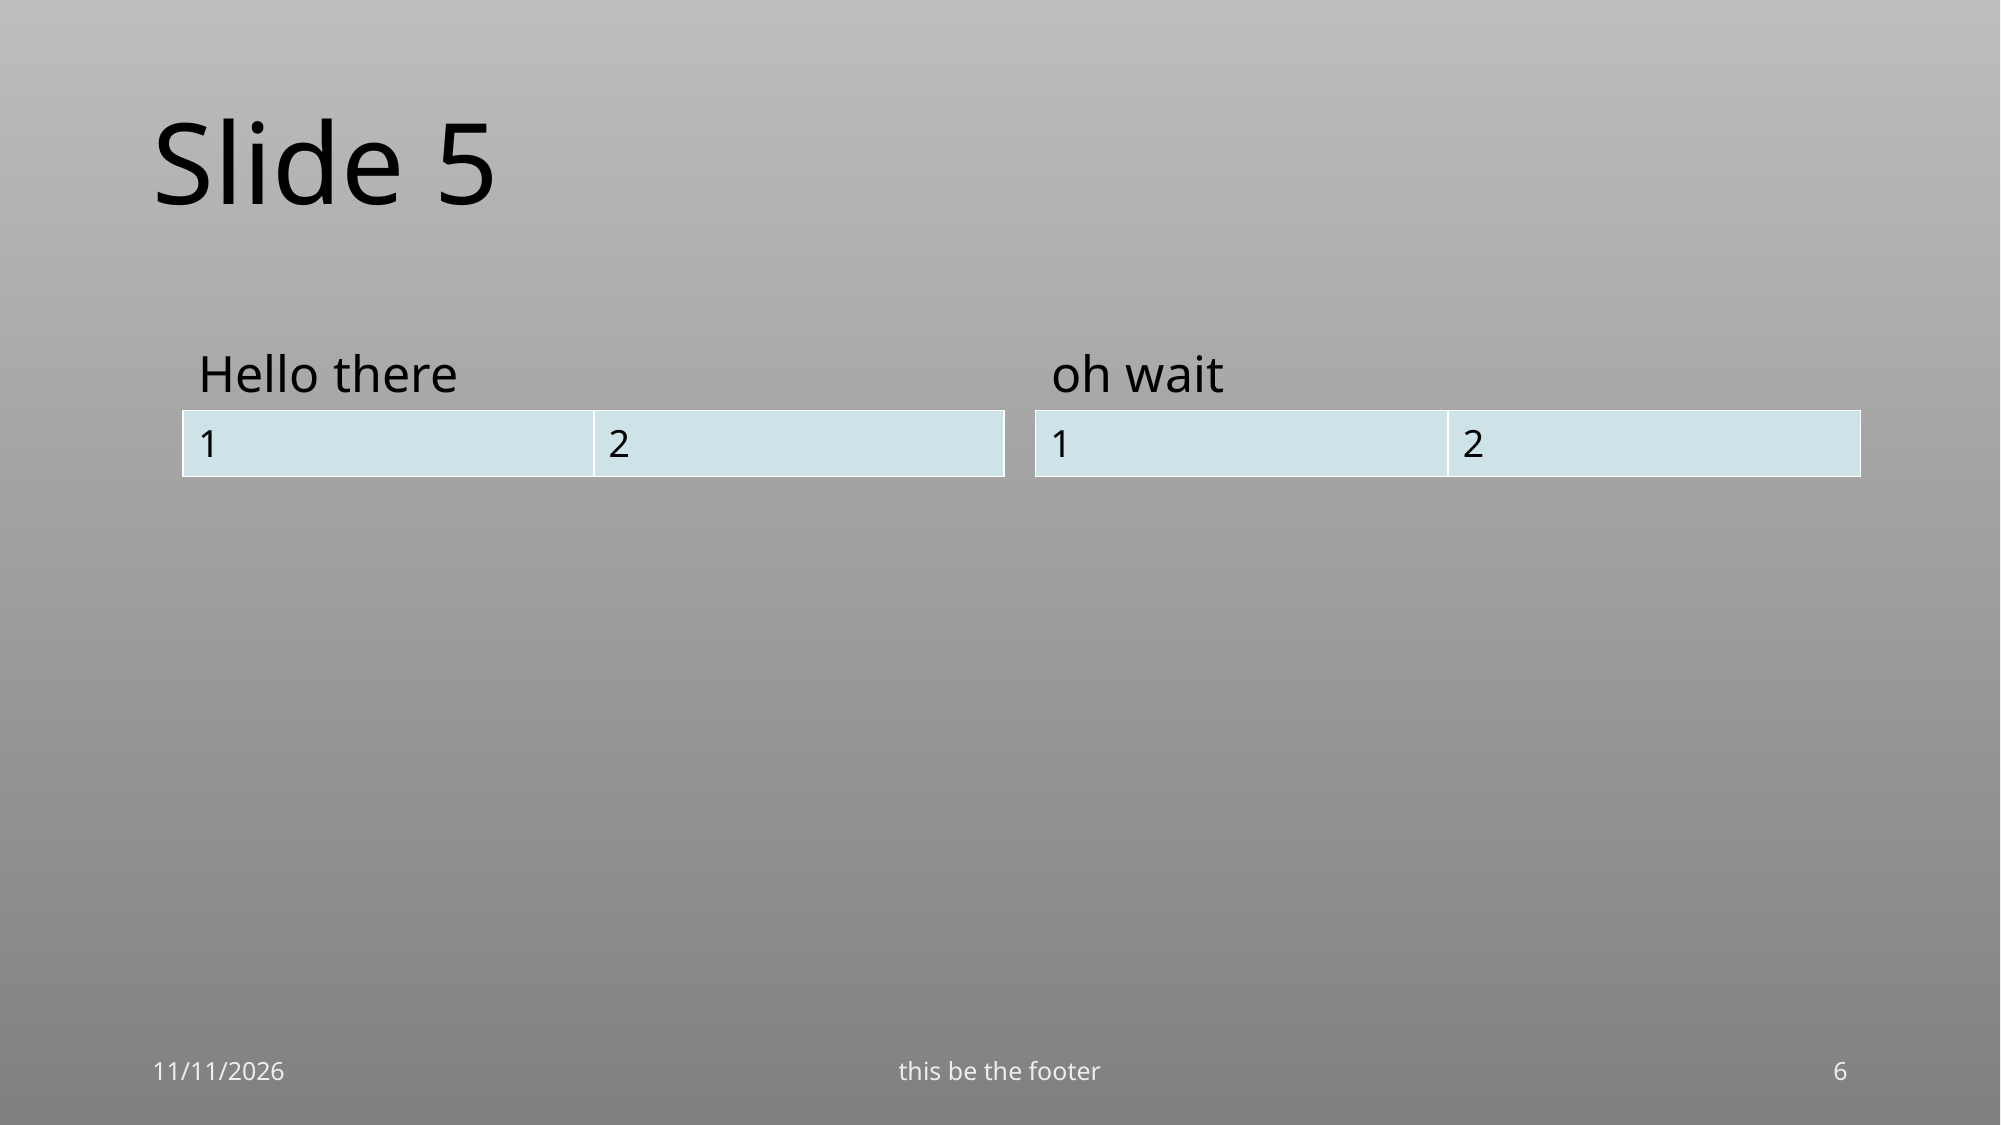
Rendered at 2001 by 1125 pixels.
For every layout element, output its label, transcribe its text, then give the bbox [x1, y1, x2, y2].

table_header 2 [595, 411, 1003, 476]
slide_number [137, 1042, 588, 1103]
title Slide 5 [137, 59, 1863, 278]
table_header 1 [1036, 411, 1447, 476]
picture [0, 0, 2001, 1125]
list oh wait [1036, 275, 1863, 411]
list Hello there [183, 275, 1009, 411]
slide_number ‹#› [1412, 1042, 1863, 1103]
footer this be the footer [662, 1042, 1338, 1103]
table_header 1 [184, 411, 593, 476]
table_header 2 [1449, 411, 1860, 476]
